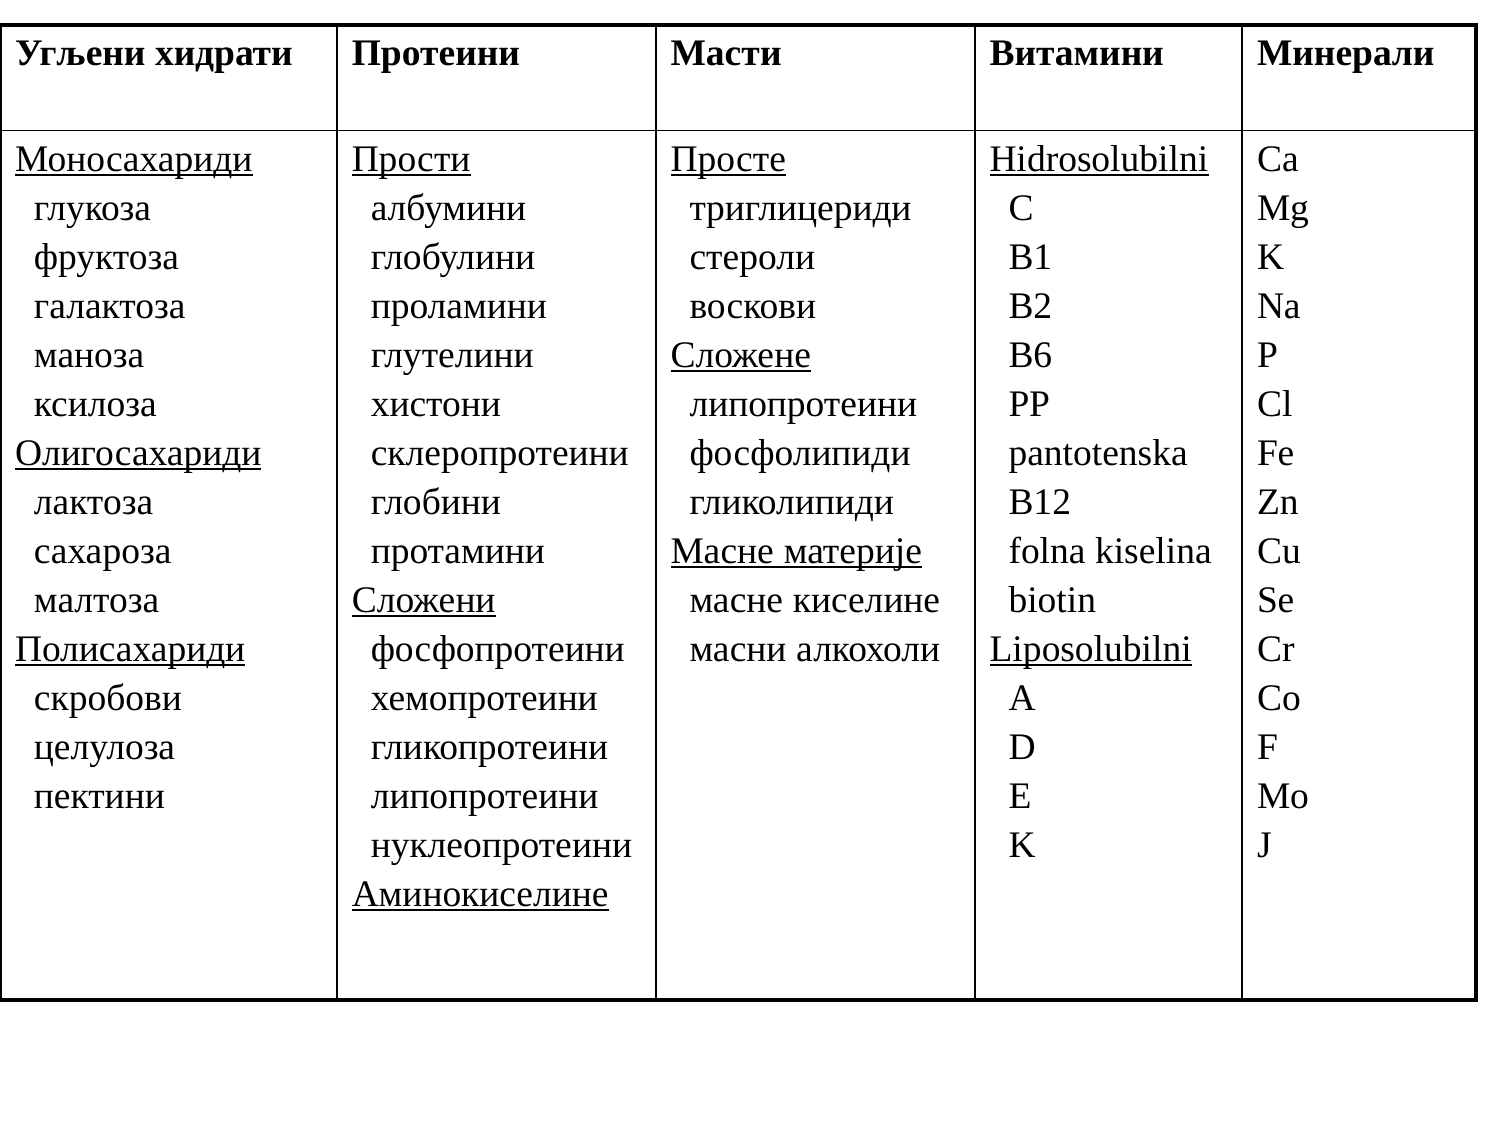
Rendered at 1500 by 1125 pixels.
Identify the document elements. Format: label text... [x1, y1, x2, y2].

table_header Масти [657, 27, 974, 130]
table_cell Просте триглицериди стероли воскови Сложене липопротеини фосфолипиди гликолипиди Масне материје масне киселине масни алкохоли [657, 131, 974, 998]
table_header Угљени хидрати [2, 27, 336, 130]
table_cell Прости албумини глобулини проламини глутелини хистони склеропротеини глобини протамини Сложени фосфопротеини хемопротеини гликопротеини липопротеини нуклеопротеини Аминокиселине [338, 131, 655, 998]
table_header Минерали [1243, 27, 1474, 130]
table_cell Моносахариди глукоза фруктоза галактоза маноза ксилоза Олигосахариди лактоза сахароза малтоза Полисахариди скробови целулоза пектини [2, 131, 336, 998]
table_header Витамини [976, 27, 1241, 130]
table_header Протеини [338, 27, 655, 130]
table_cell Ca Mg K Na P Cl Fe Zn Cu Se Cr Co F Mo J [1243, 131, 1474, 998]
table_cell Hidrosolubilni C B1 B2 B6 PP pantotenska B12 folna kiselina biotin Liposolubilni A D E K [976, 131, 1241, 998]
